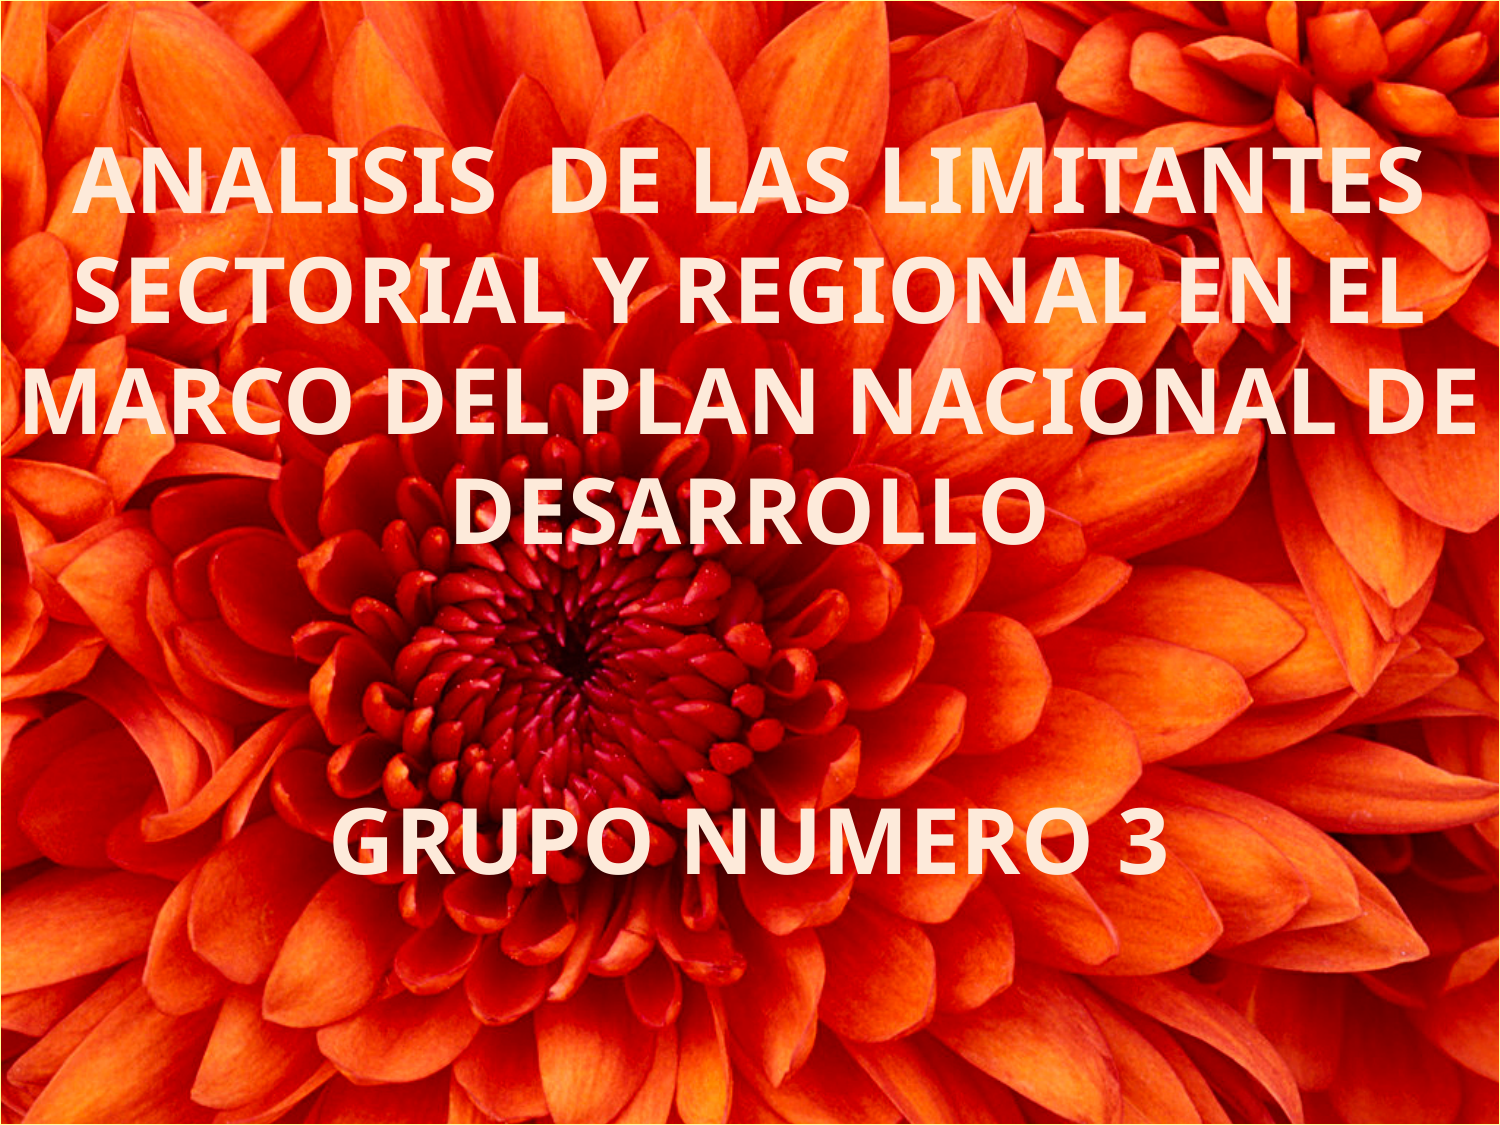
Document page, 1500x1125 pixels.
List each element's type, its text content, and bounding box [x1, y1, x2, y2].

title ANALISIS DE LAS LIMITANTES SECTORIAL Y REGIONAL EN EL MARCO DEL PLAN NACIONAL DE DESARROLLO GRUPO NUMERO 3 [0, 0, 1500, 1125]
